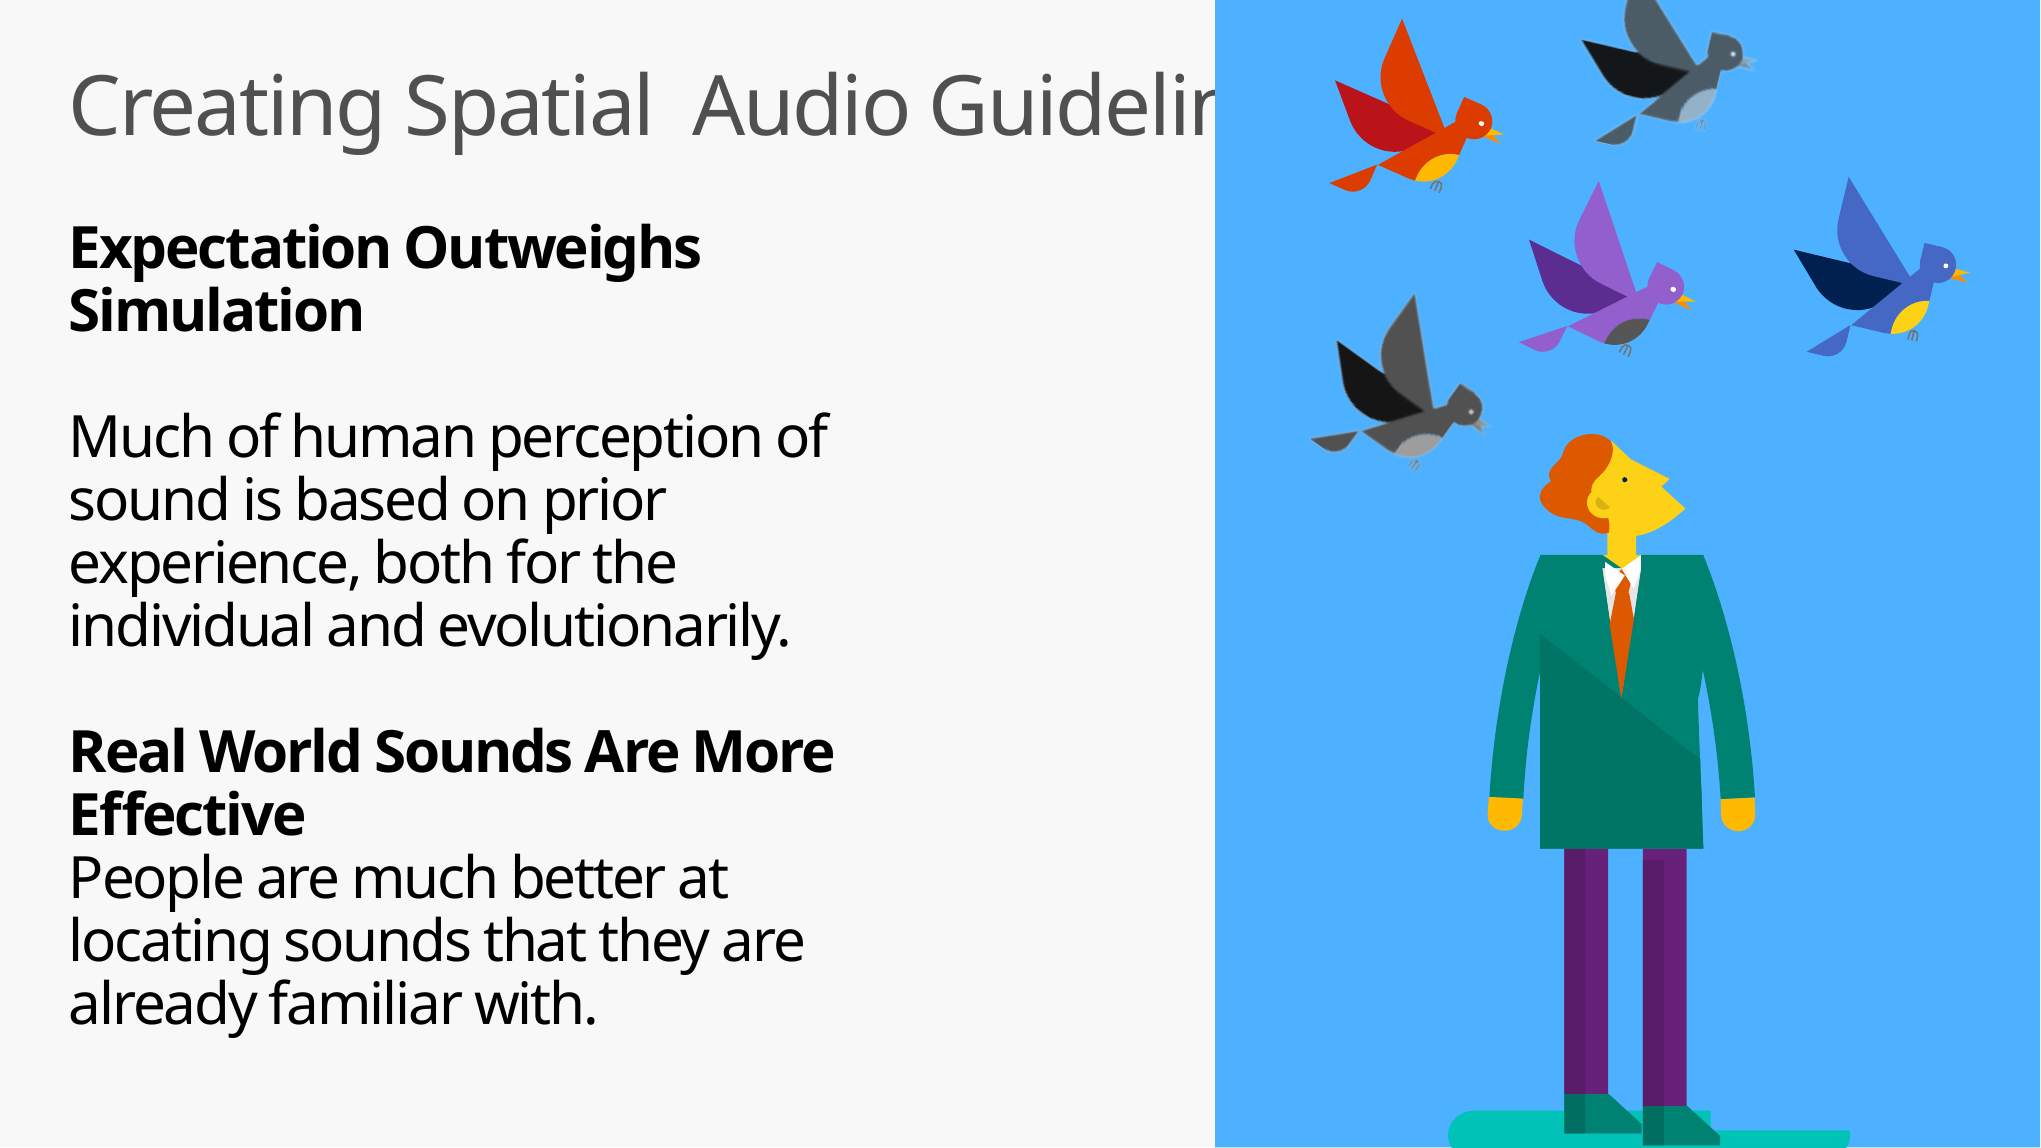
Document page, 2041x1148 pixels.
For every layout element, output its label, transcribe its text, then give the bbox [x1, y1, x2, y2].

text_box Creating Spatial Audio Guidelines [45, 48, 1214, 169]
text_box [1214, 0, 2041, 1148]
title Expectation Outweighs Simulation Much of human perception of sound is based on prior experience, both for the individual and evolutionarily. Real World Sounds Are More Effective People are much better at locating sounds that they are already familiar with. [45, 203, 946, 871]
picture [1315, 305, 1494, 487]
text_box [1447, 427, 1851, 1148]
picture [1789, 186, 1968, 367]
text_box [1516, 194, 1695, 376]
picture [1576, 0, 1755, 156]
picture [1324, 31, 1503, 213]
